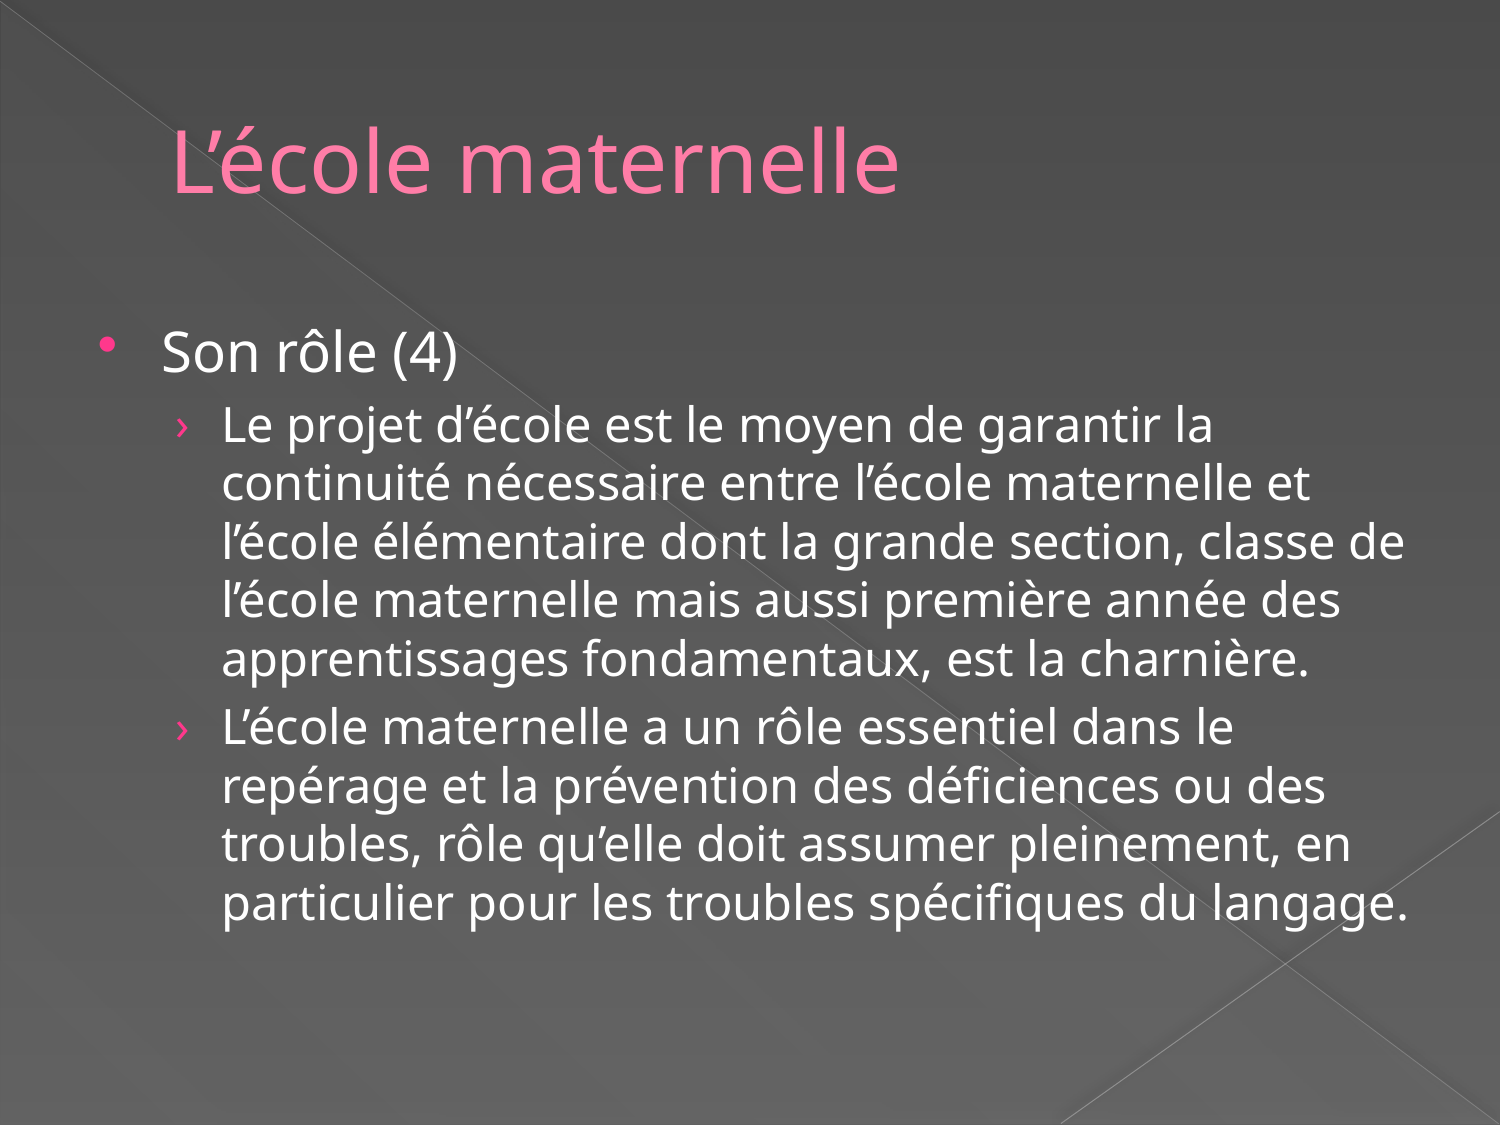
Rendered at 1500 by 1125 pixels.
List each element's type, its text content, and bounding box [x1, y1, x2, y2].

list Son rôle (4) Le projet d’école est le moyen de garantir la continuité nécessaire entre l’école maternelle et l’école élémentaire dont la grande section, classe de l’école maternelle mais aussi première année des apprentissages fondamentaux, est la charnière. L’école maternelle a un rôle essentiel dans le repérage et la prévention des déficiences ou des troubles, rôle qu’elle doit assumer pleinement, en particulier pour les troubles spécifiques du langage. [75, 308, 1425, 1059]
title L’école maternelle [75, 43, 1425, 274]
